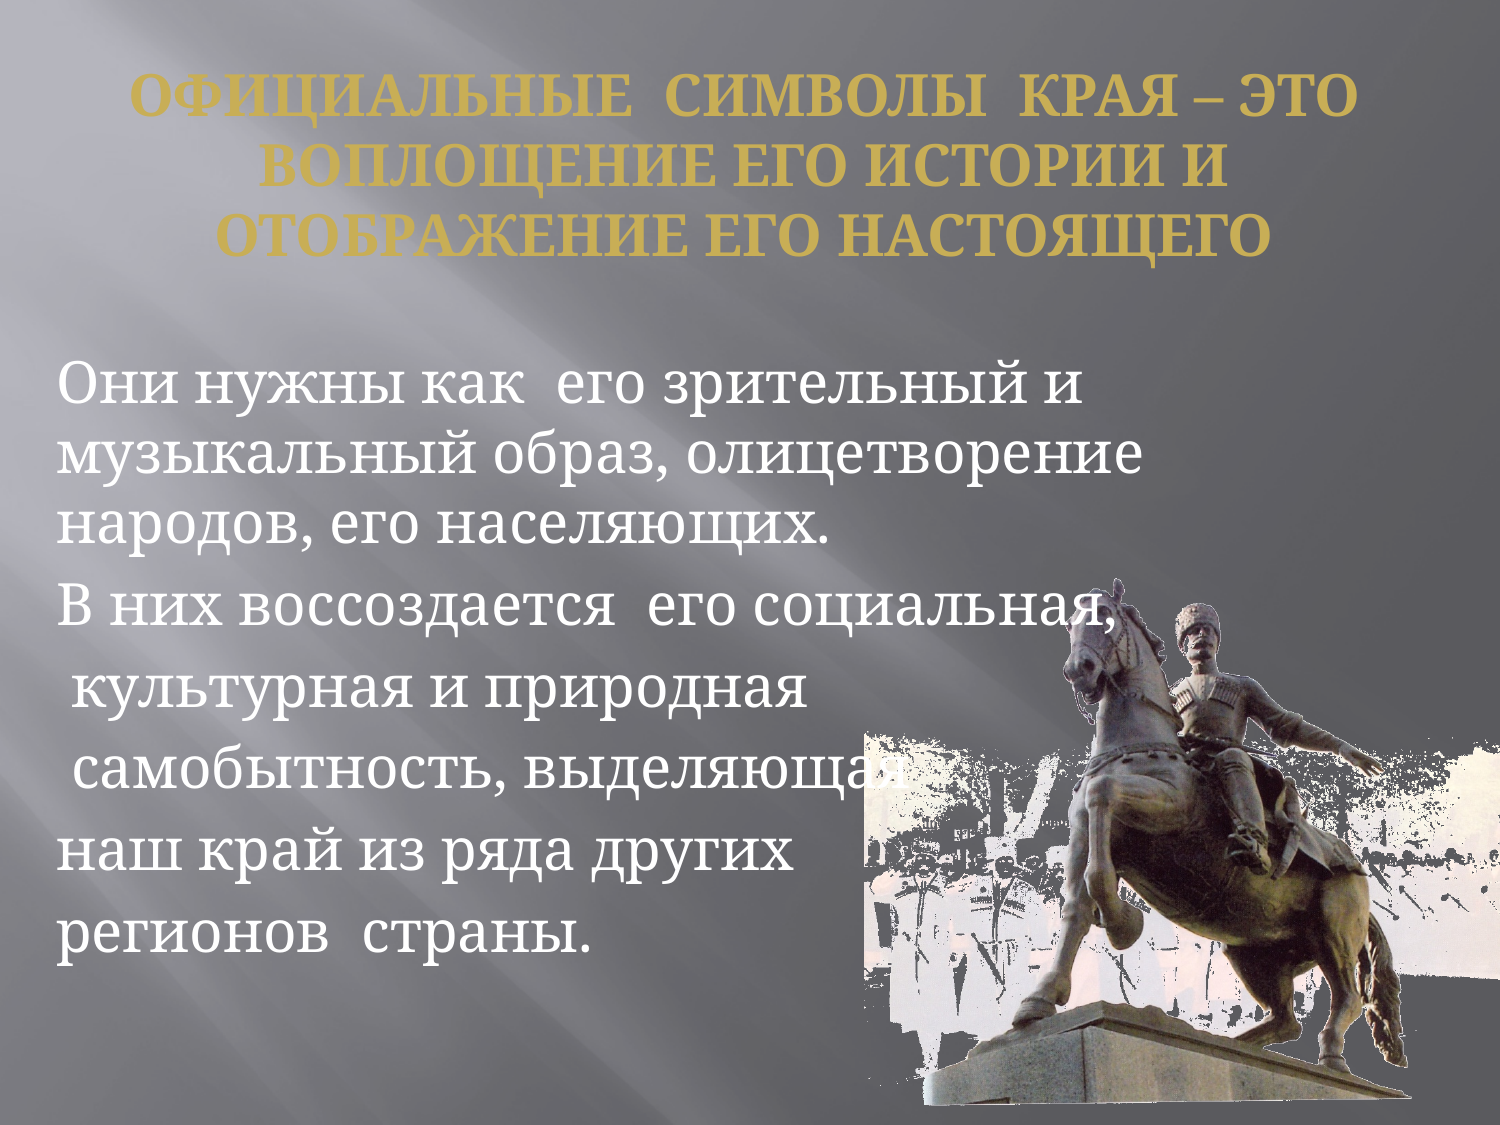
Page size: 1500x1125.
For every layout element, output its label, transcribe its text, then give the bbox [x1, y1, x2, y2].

title Официальные символы края – это воплощение его истории и отображение его настоящего [69, 30, 1420, 339]
subtitle Они нужны как его зрительный и музыкальный образ, олицетворение народов, его населяющих. В них воссоздается его социальная, культурная и природная самобытность, выделяющая наш край из ряда других регионов страны. [41, 338, 1365, 1094]
picture [864, 569, 1500, 1125]
